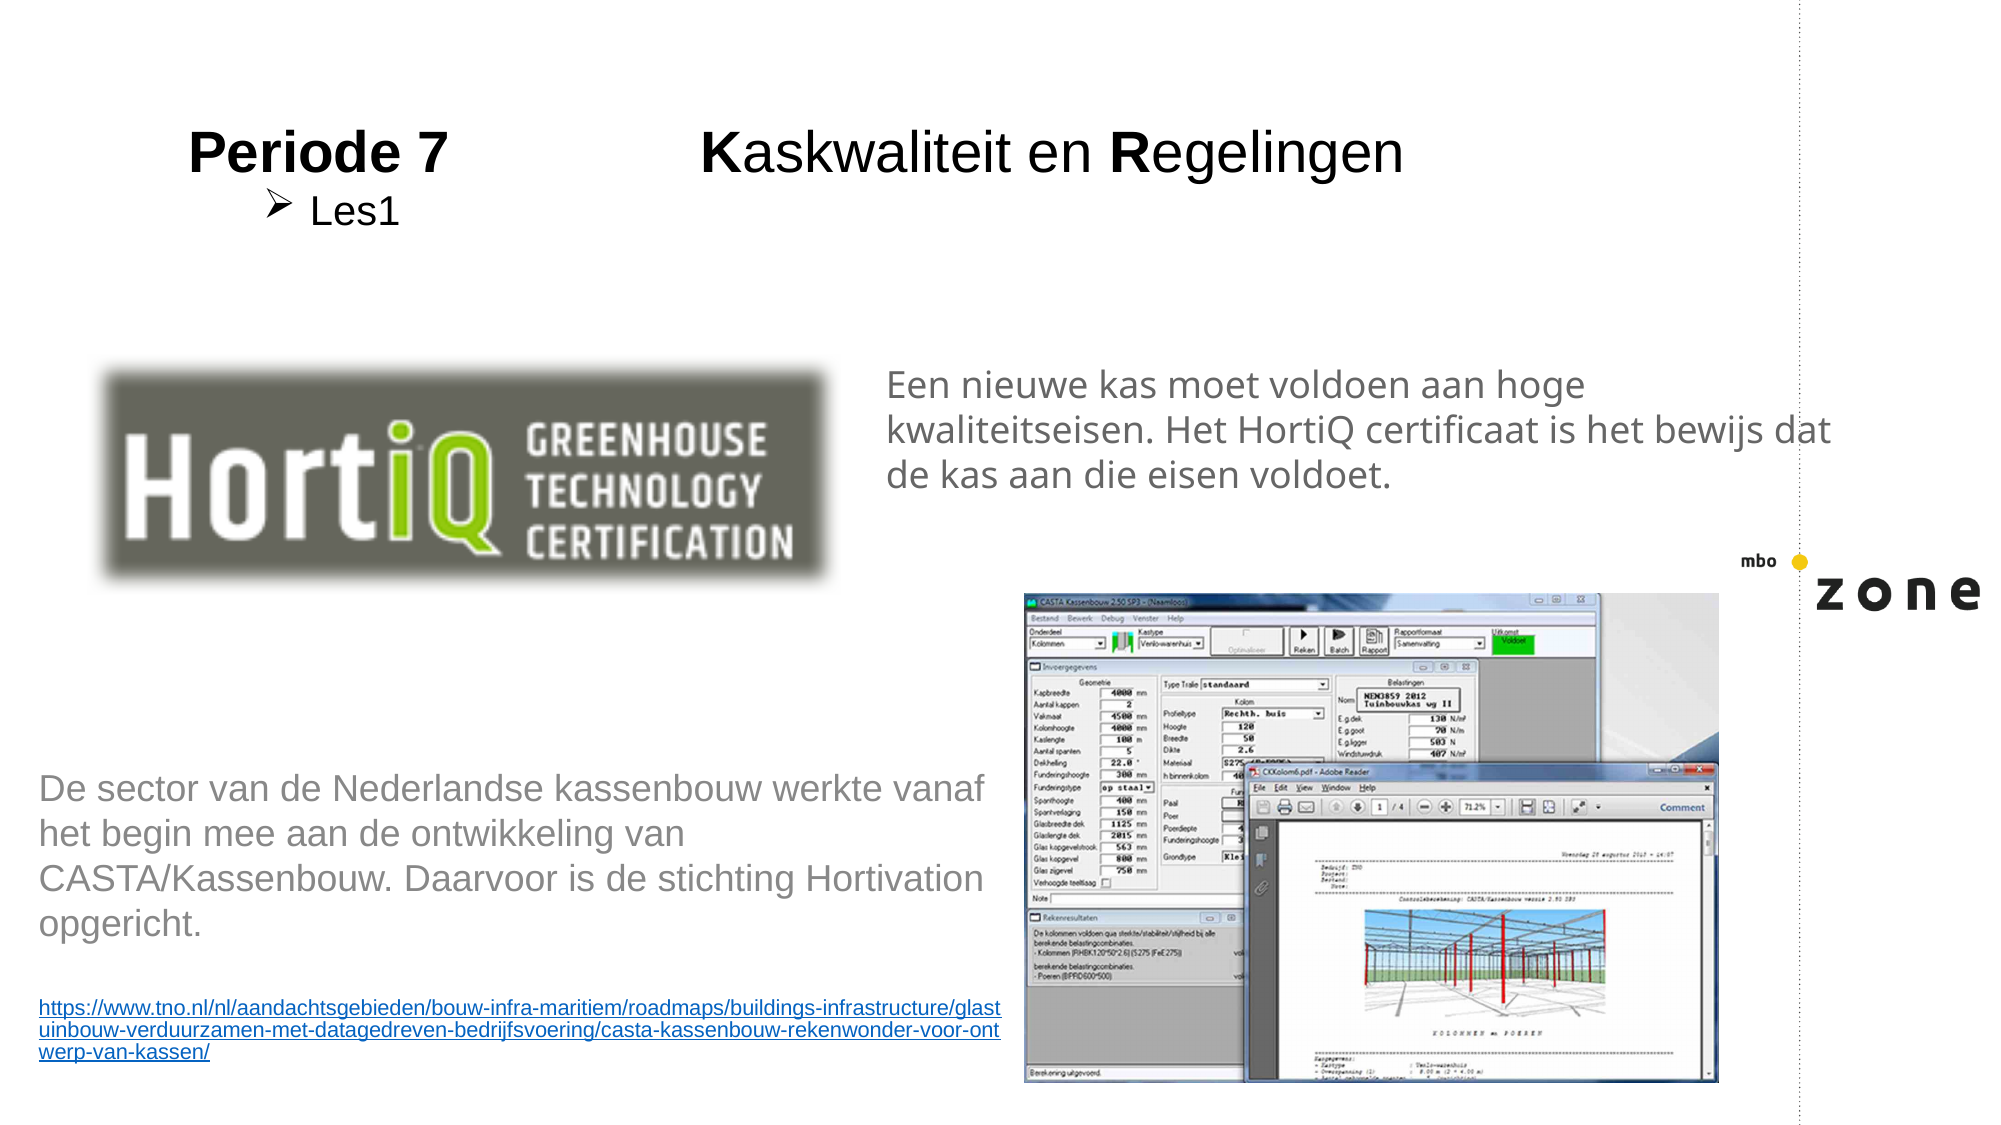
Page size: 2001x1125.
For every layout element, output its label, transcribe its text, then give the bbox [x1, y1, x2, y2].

text_box Periode 7 Les1 [173, 106, 499, 242]
text_box Een nieuwe kas moet voldoen aan hoge kwaliteitseisen. Het HortiQ certificaat is het bewijs dat de kas aan die eisen voldoet. [871, 354, 1871, 504]
text_box https://www.tno.nl/nl/aandachtsgebieden/bouw-infra-maritiem/roadmaps/buildings-infrastructure/glastuinbouw-verduurzamen-met-datagedreven-bedrijfsvoering/casta-kassenbouw-rekenwonder-voor-ontwerp-van-kassen/ [24, 986, 1023, 1028]
picture [87, 354, 840, 595]
text_box De sector van de Nederlandse kassenbouw werkte vanaf het begin mee aan de ontwikkeling van CASTA/Kassenbouw. Daarvoor is de stichting Hortivation opgericht. [24, 756, 1023, 952]
picture [1023, 0, 2001, 1125]
text_box Kaskwaliteit en Regelingen [686, 106, 1421, 192]
